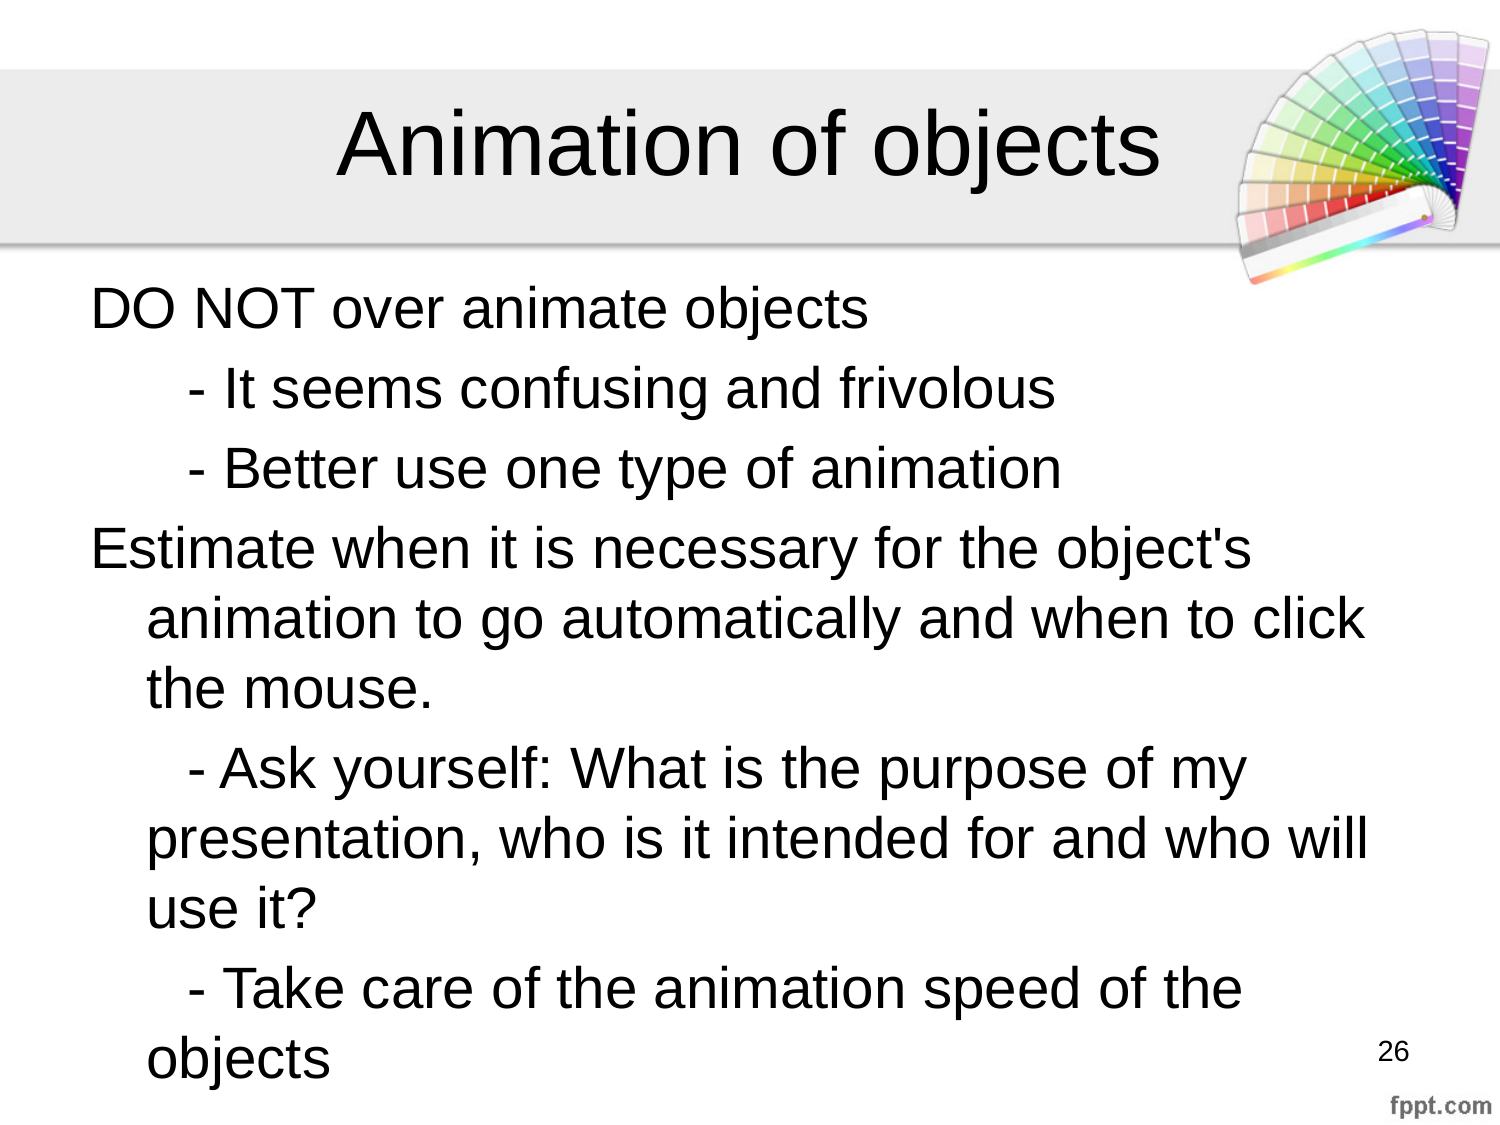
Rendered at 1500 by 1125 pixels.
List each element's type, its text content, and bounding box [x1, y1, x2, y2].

picture [0, 0, 1500, 1125]
list DO NOT over animate objects - It seems confusing and frivolous - Better use one type of animation Estimate when it is necessary for the object's animation to go automatically and when to click the mouse. - Ask yourself: What is the purpose of my presentation, who is it intended for and who will use it? - Take care of the animation speed of the objects [75, 262, 1425, 1103]
title Animation of objects [75, 45, 1425, 233]
